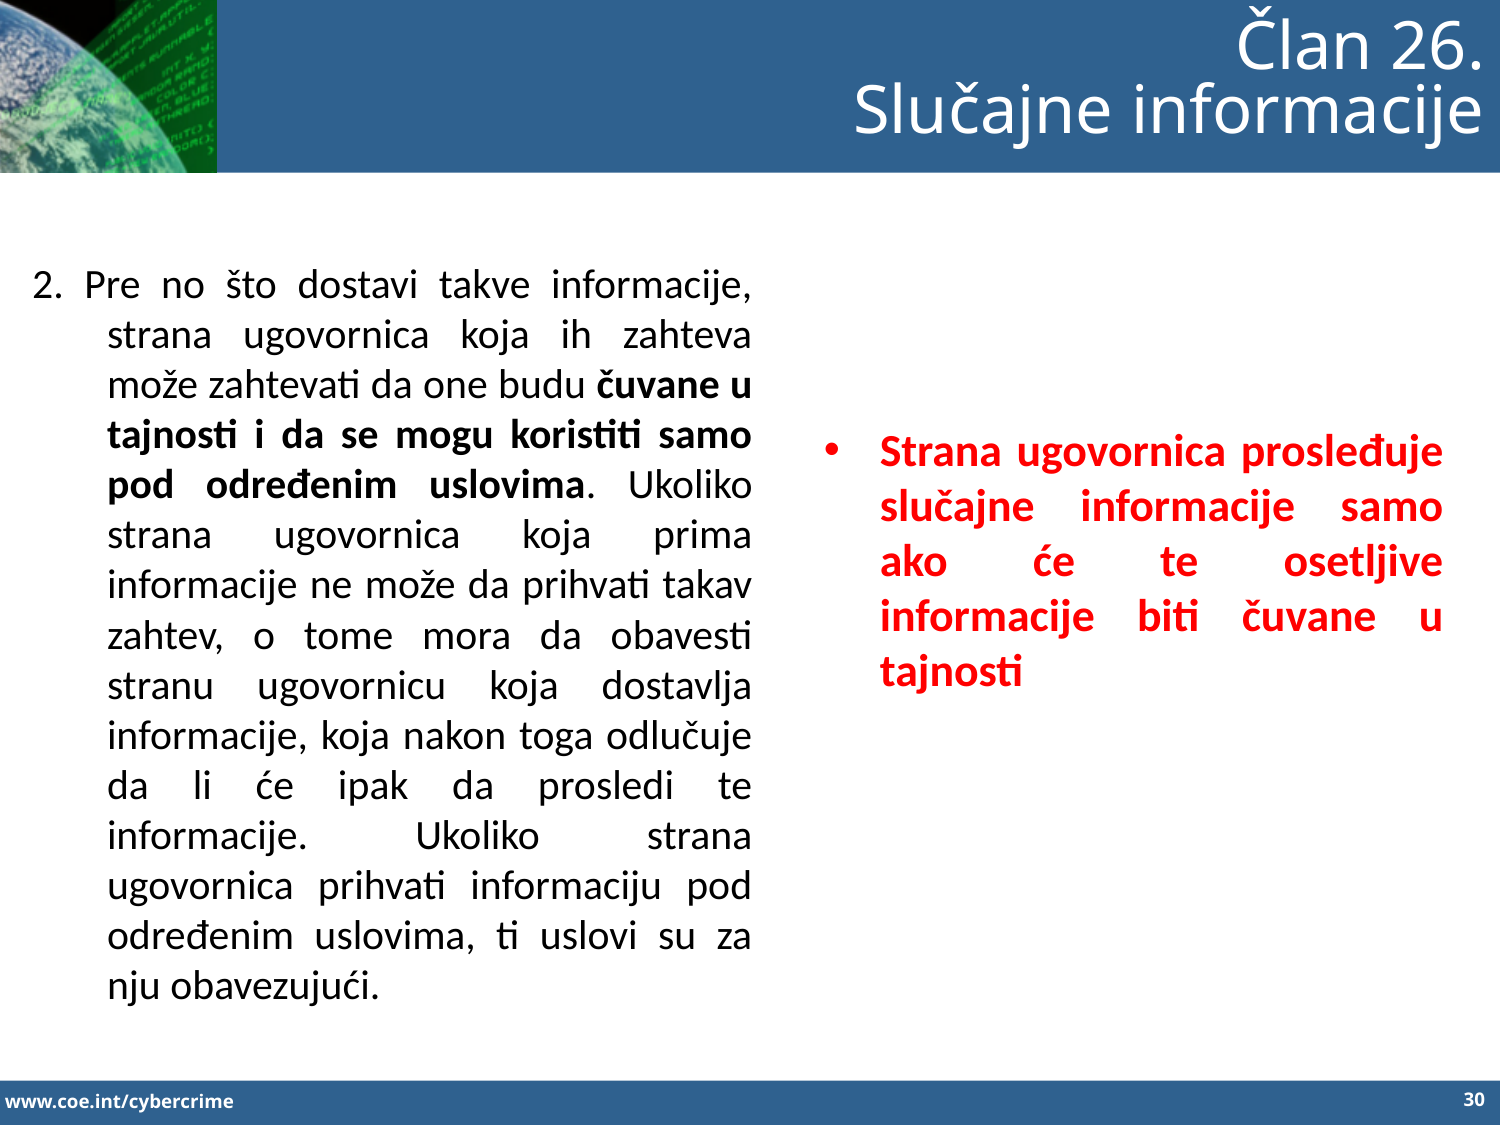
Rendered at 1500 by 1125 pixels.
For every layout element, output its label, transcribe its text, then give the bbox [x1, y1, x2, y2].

text_box Član 26. Slučajne informacije [410, 6, 1500, 159]
picture [0, 1, 217, 173]
text_box 2. Pre no što dostavi takve informacije, strana ugovornica koja ih zahteva može zahtevati da one budu čuvane u tajnosti i da se mogu koristiti samo pod određenim uslovima. Ukoliko strana ugovornica koja prima informacije ne može da prihvati takav zahtev, o tome mora da obavesti stranu ugovornicu koja dostavlja informacije, koja nakon toga odlučuje da li će ipak da prosledi te informacije. Ukoliko strana ugovornica prihvati informaciju pod određenim uslovima, ti uslovi su za nju obavezujući. [17, 249, 768, 1015]
text_box Strana ugovornica prosleđuje slučajne informacije samo ako će te osetljive informacije biti čuvane u tajnosti [808, 413, 1459, 704]
slide_number 30 [1149, 1079, 1500, 1125]
